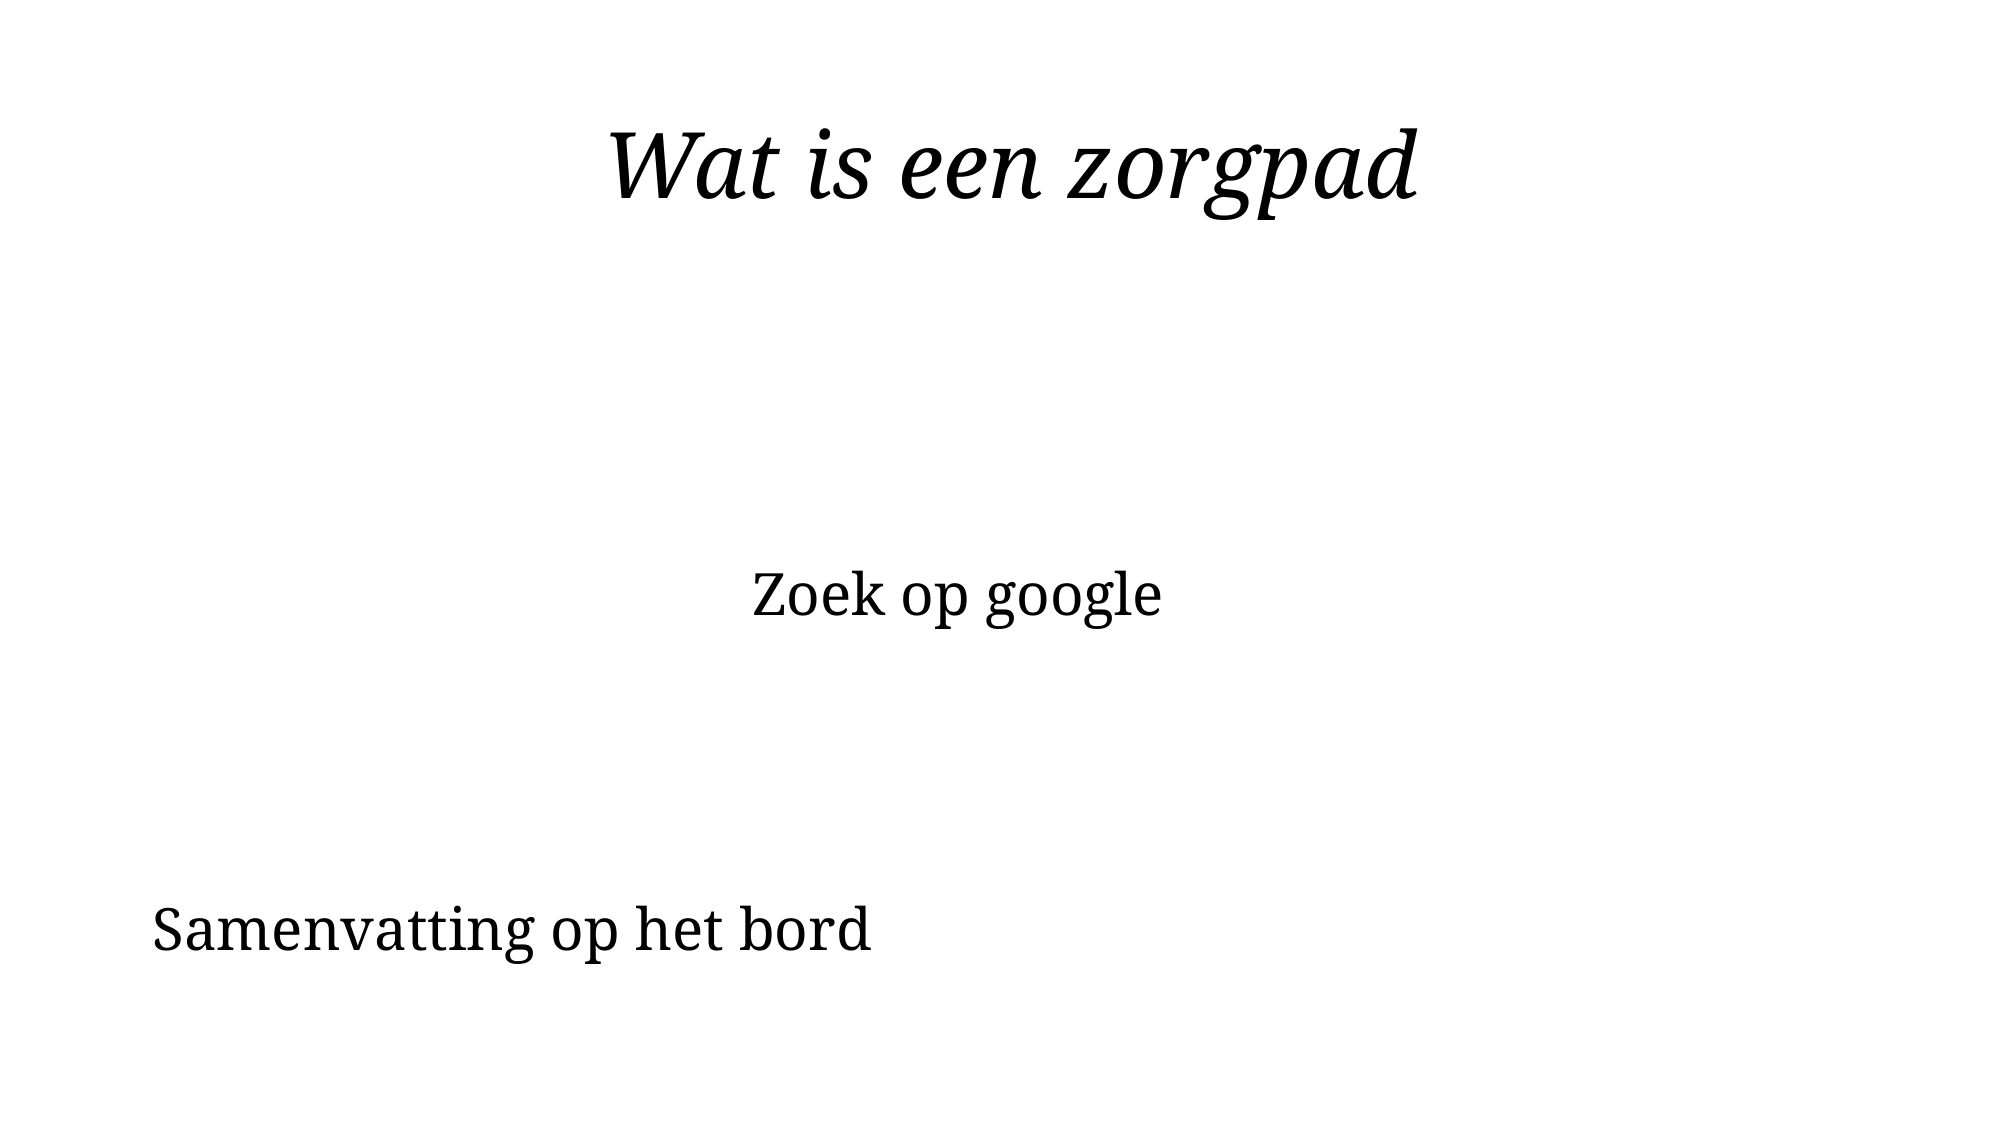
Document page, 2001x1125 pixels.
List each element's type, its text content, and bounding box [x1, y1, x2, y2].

list Zoek op google Samenvatting op het bord [137, 299, 1863, 1014]
title Wat is een zorgpad [137, 59, 1863, 278]
